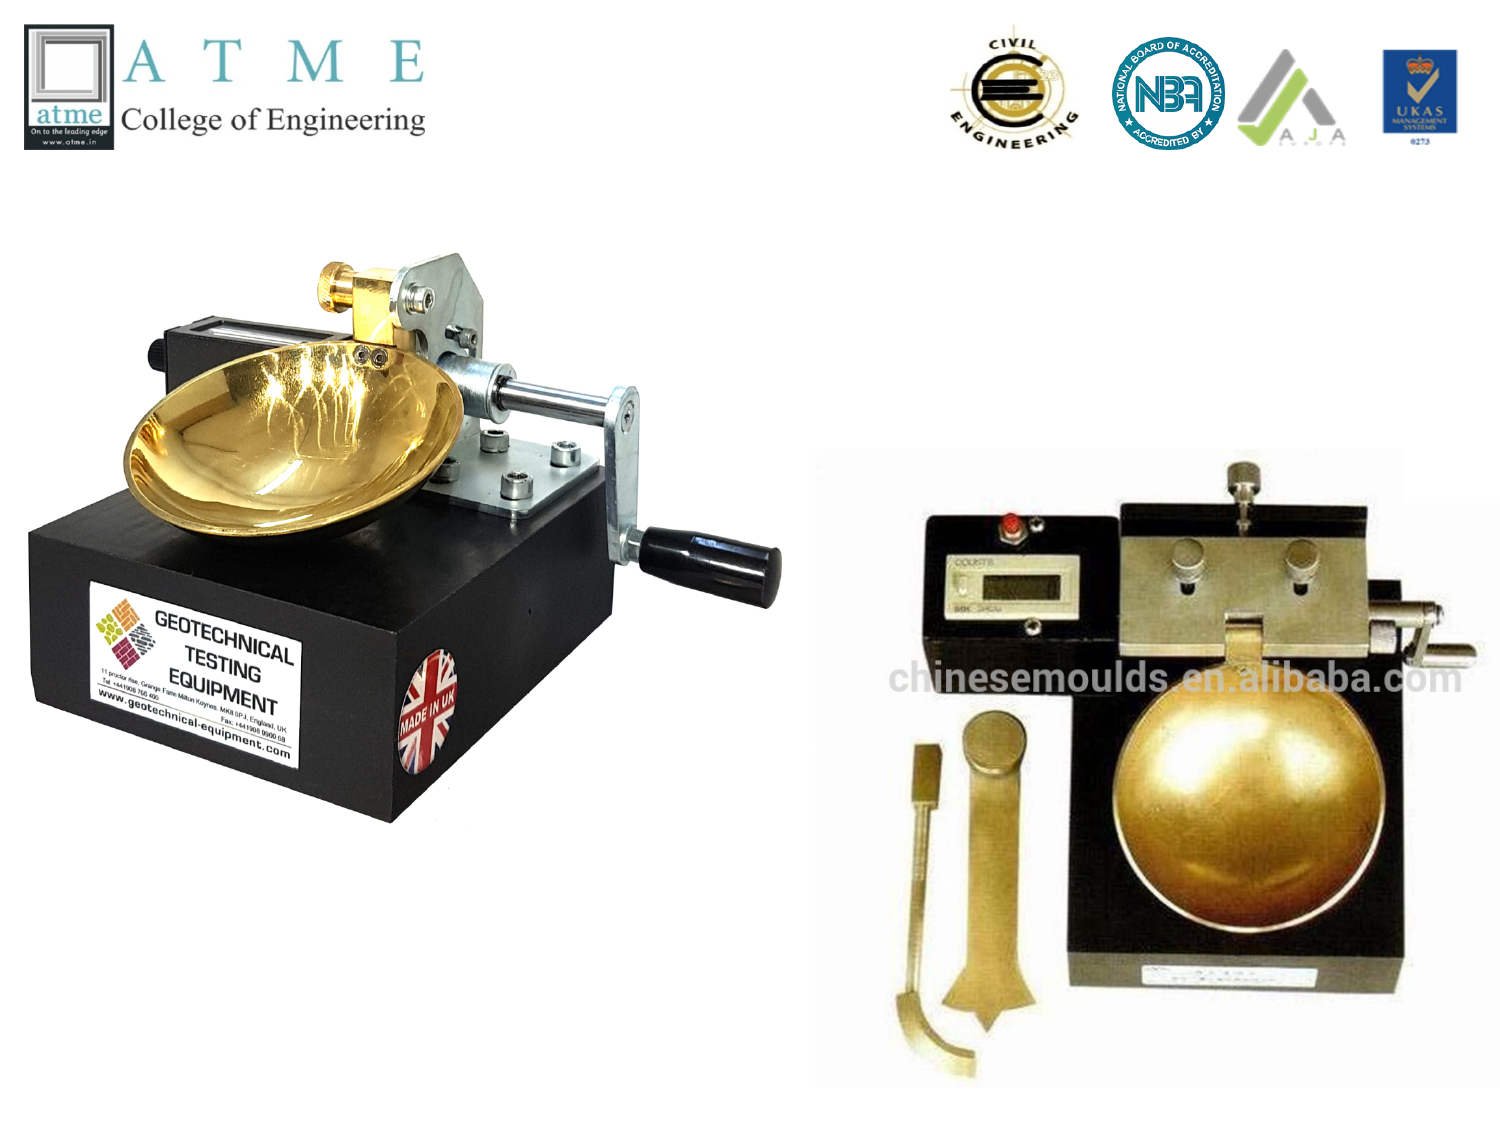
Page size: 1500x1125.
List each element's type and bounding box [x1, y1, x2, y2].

picture [24, 24, 425, 150]
picture [1184, 109, 1225, 150]
picture [1209, 103, 1218, 120]
list [24, 249, 788, 831]
picture [807, 449, 1500, 1088]
picture [1179, 37, 1225, 79]
picture [1237, 49, 1458, 146]
picture [950, 24, 1080, 150]
picture [1112, 37, 1213, 150]
